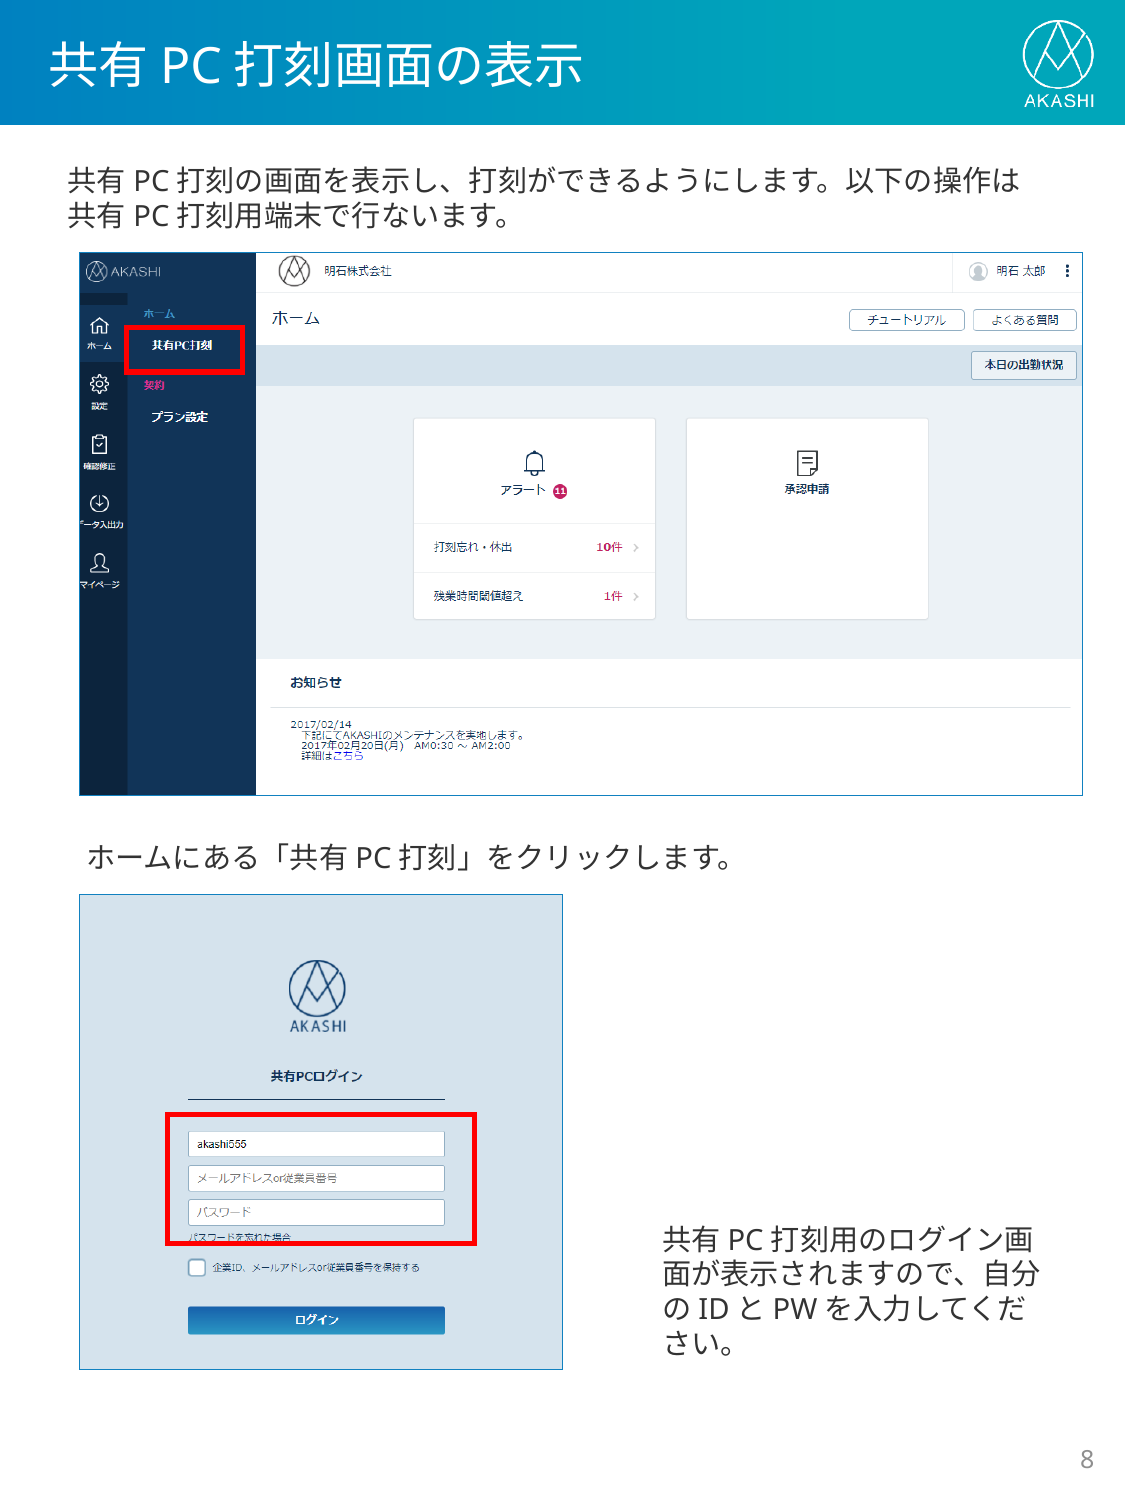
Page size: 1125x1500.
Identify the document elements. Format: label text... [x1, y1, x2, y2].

picture [1045, 9, 1103, 117]
picture [79, 894, 563, 1370]
text_box 共有PC打刻用のログイン画面が表示されますので、自分のIDとPWを入力してください。 [647, 1213, 1066, 1368]
picture [79, 252, 1083, 796]
title 共有PC打刻画面の表示 [33, 0, 1045, 123]
text_box 共有PC打刻の画面を表示し、打刻ができるようにします。以下の操作は共有PC打刻用端末で行ないます。 [53, 154, 1060, 240]
slide_number 7 [856, 1420, 1110, 1500]
text_box ホームにある「共有PC打刻」をクリックします。 [71, 831, 1043, 882]
